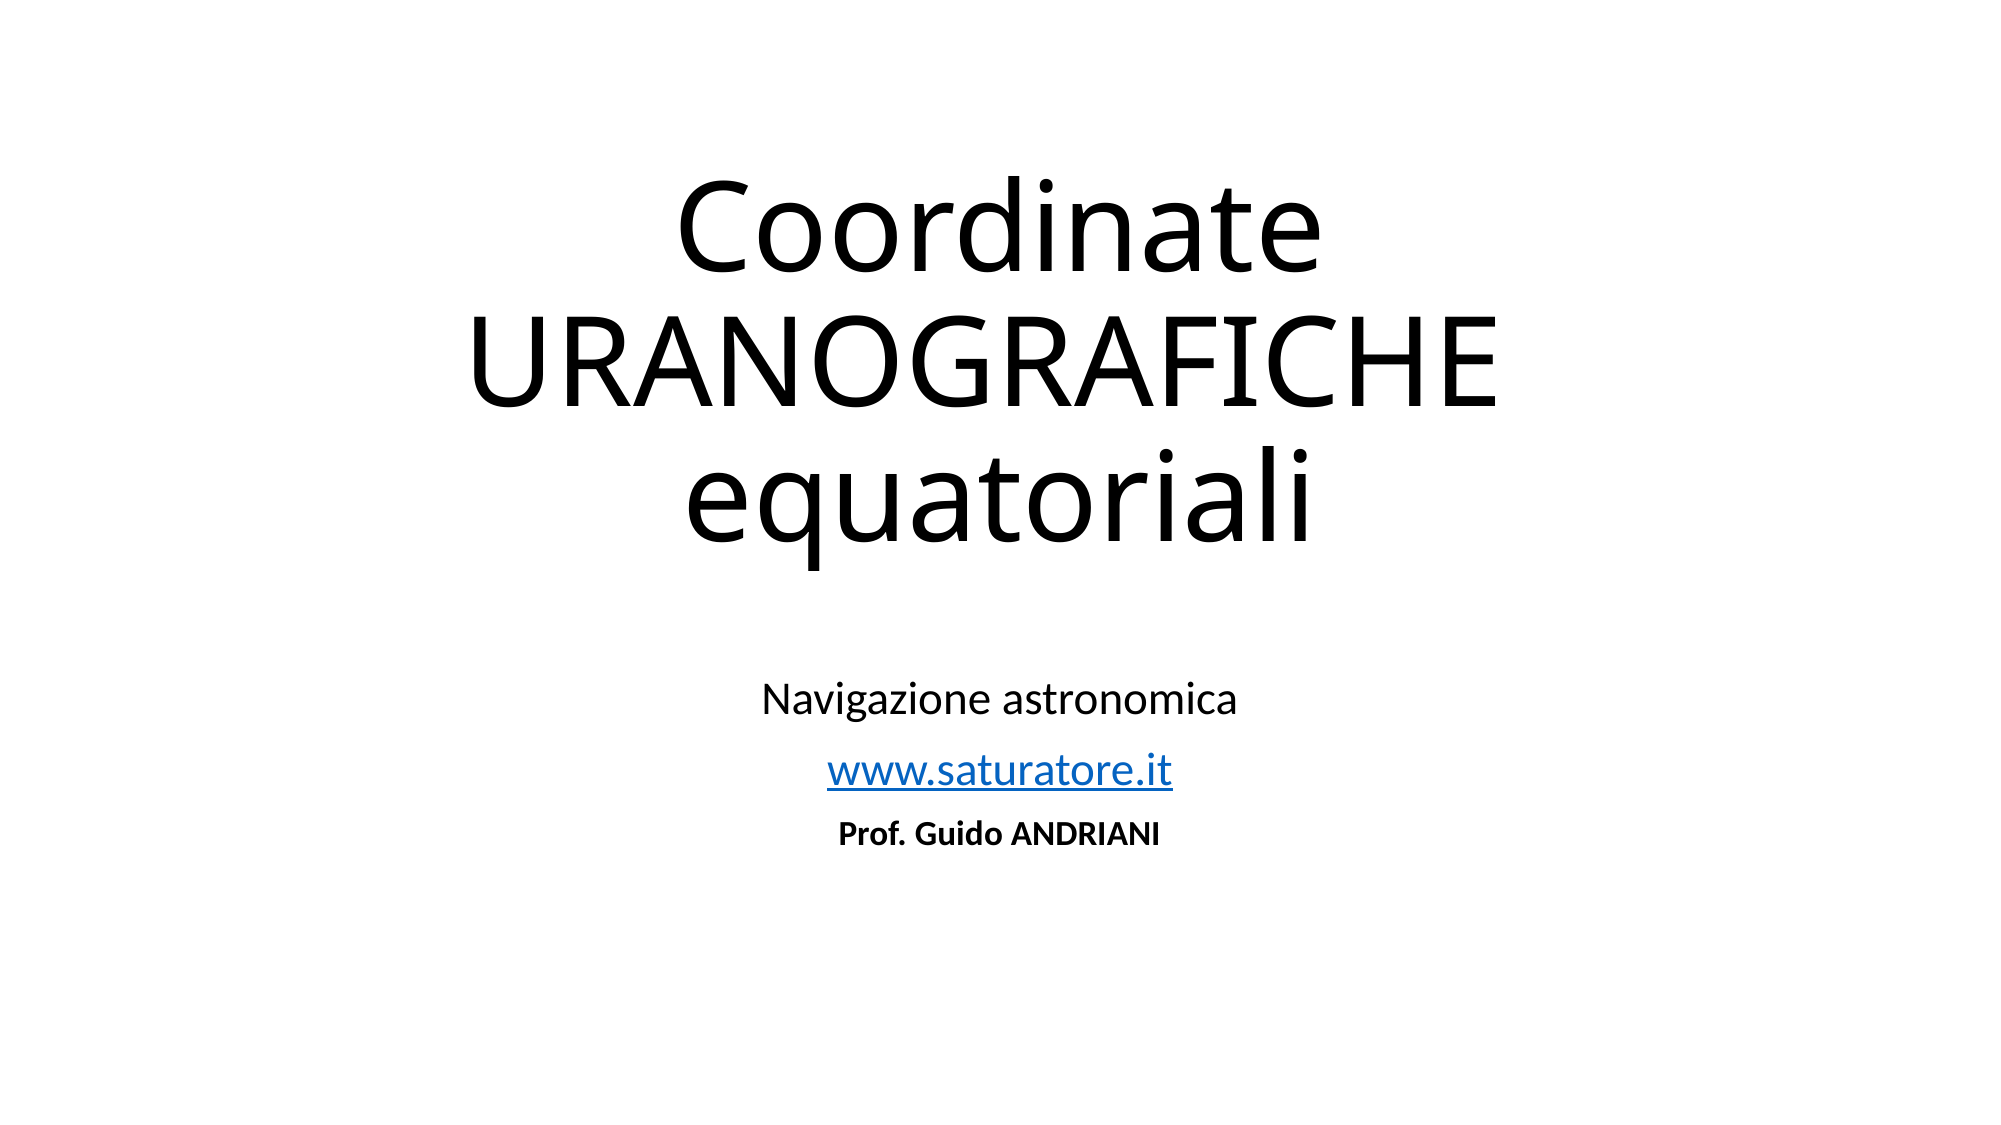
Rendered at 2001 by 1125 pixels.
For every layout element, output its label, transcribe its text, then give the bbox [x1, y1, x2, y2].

title Coordinate URANOGRAFICHE equatoriali [249, 184, 1750, 576]
subtitle Navigazione astronomica www.saturatore.it Prof. Guido ANDRIANI [249, 590, 1750, 863]
